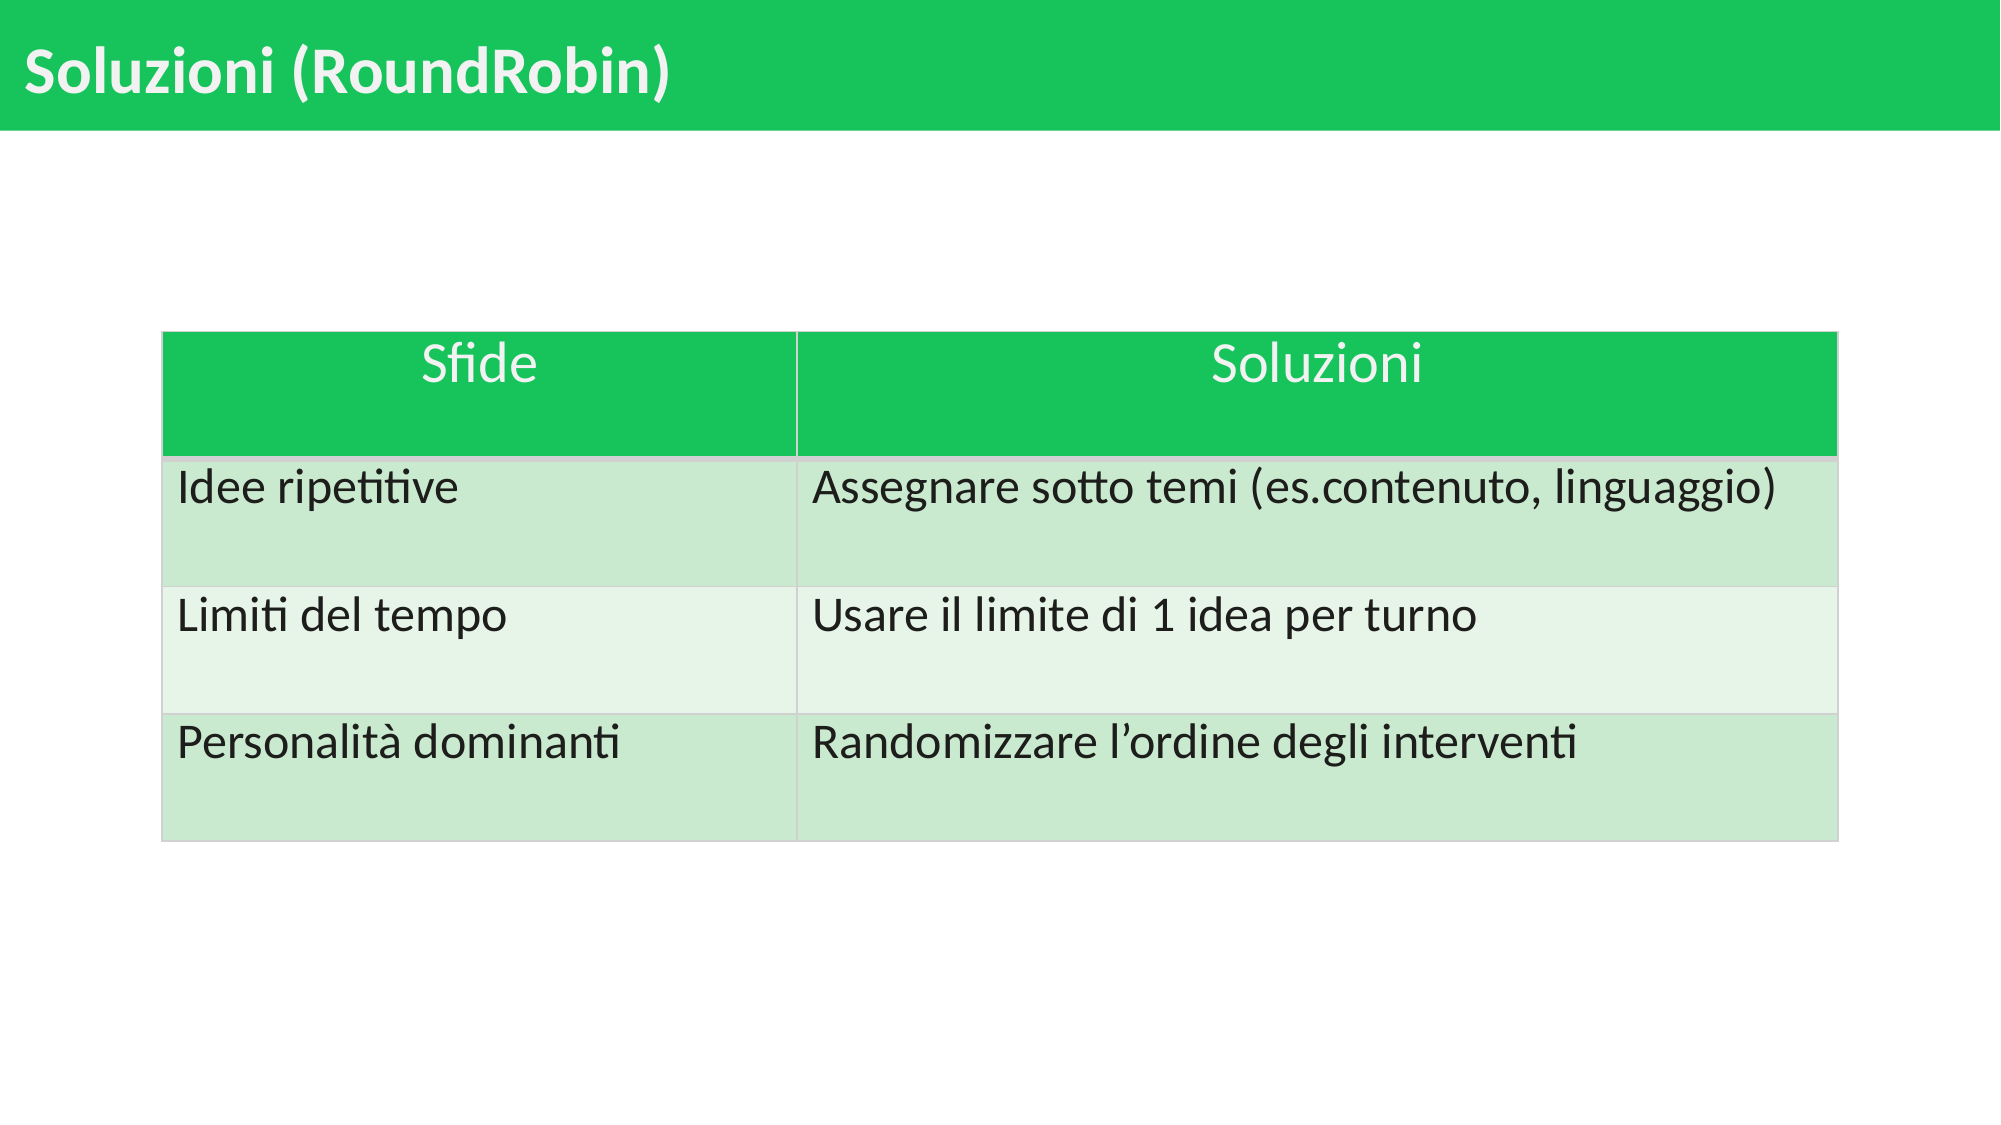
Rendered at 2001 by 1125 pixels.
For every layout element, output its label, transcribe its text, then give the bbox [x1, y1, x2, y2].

table_header Soluzioni [798, 332, 1837, 456]
table_header Sfide [163, 332, 796, 456]
table_cell Randomizzare l’ordine degli interventi [798, 715, 1837, 840]
table_cell Idee ripetitive [163, 462, 796, 586]
table_cell Assegnare sotto temi (es.contenuto, linguaggio) [798, 462, 1837, 586]
title Soluzioni (RoundRobin) [16, 13, 1976, 131]
table_cell Limiti del tempo [163, 587, 796, 713]
table_cell Personalità dominanti [163, 715, 796, 840]
table_cell Usare il limite di 1 idea per turno [798, 587, 1837, 713]
